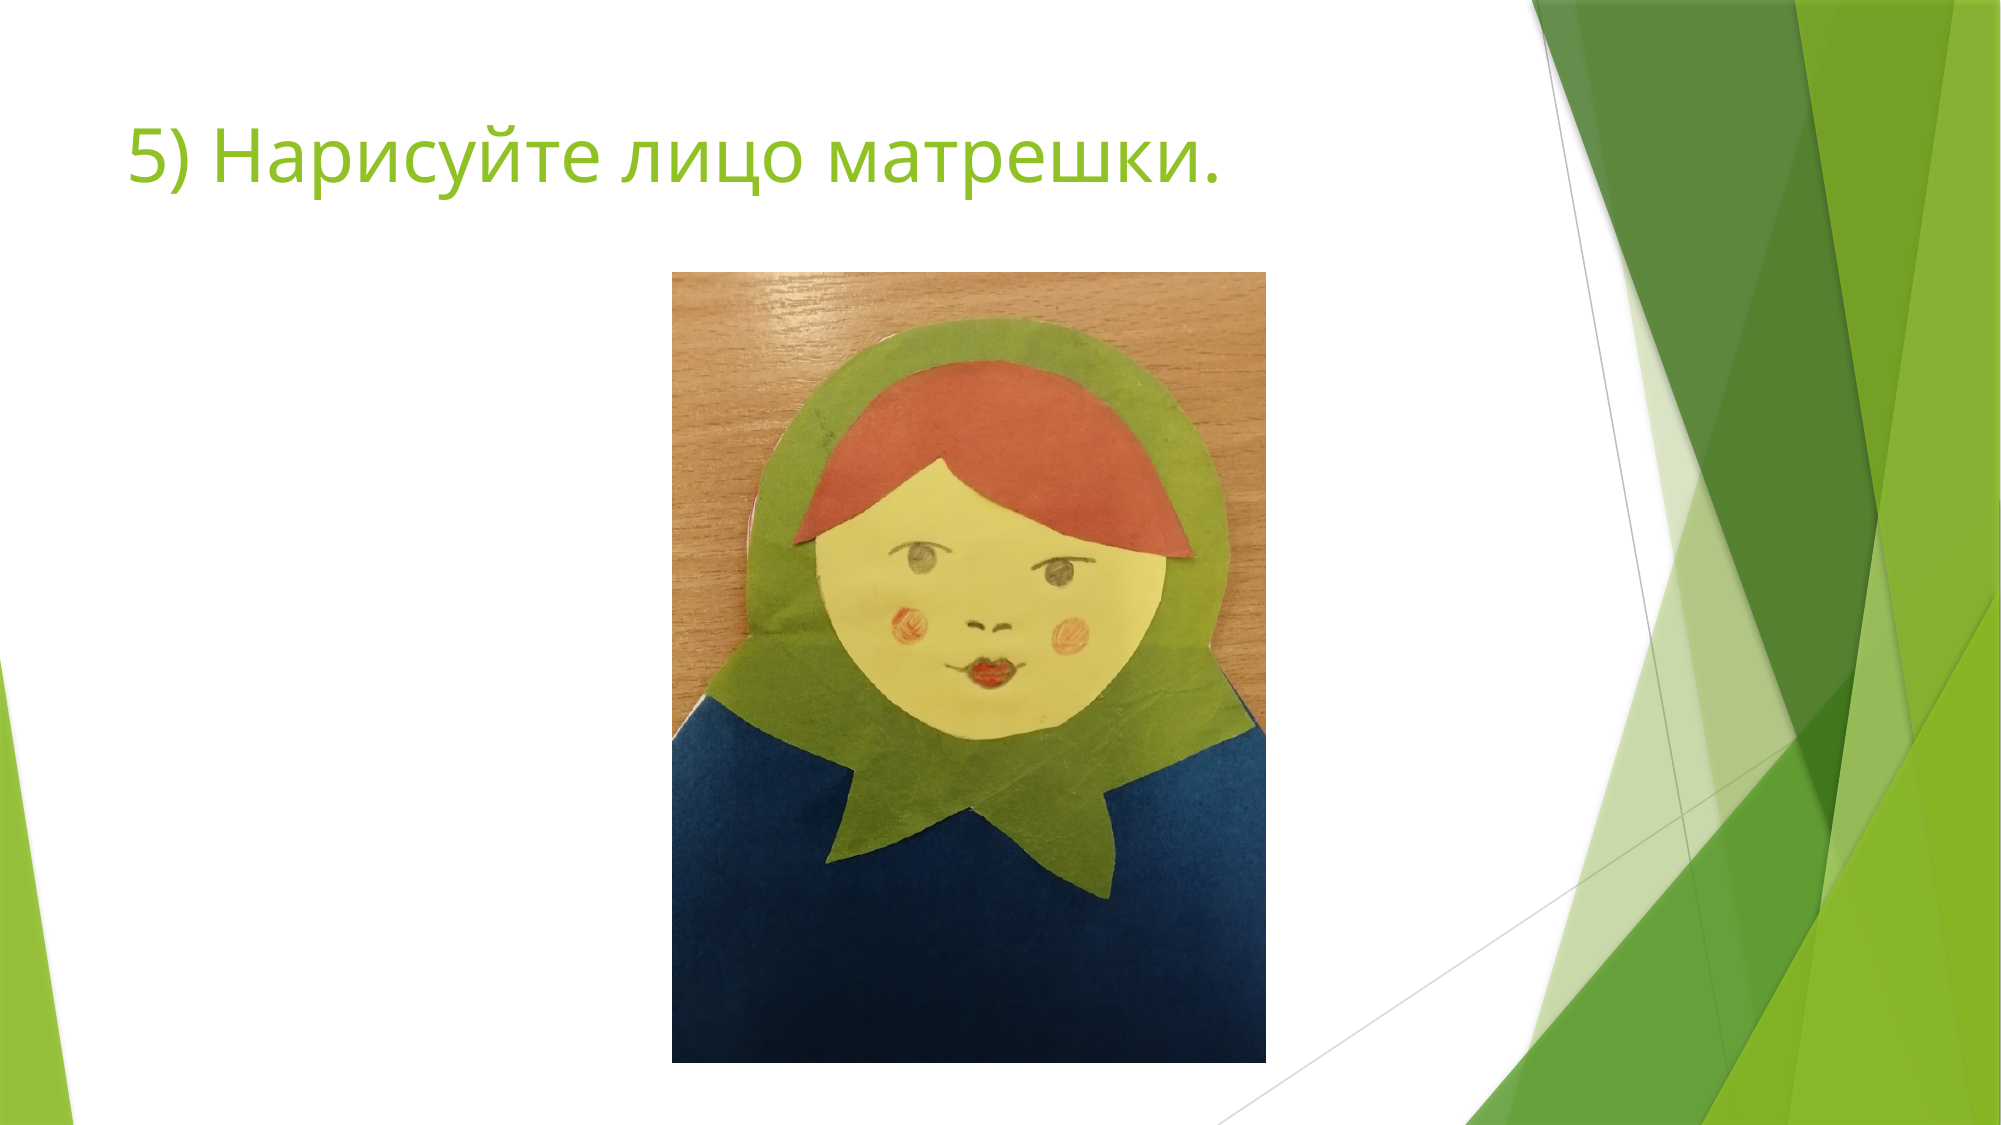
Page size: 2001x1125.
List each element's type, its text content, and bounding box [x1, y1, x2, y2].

title 5) Нарисуйте лицо матрешки. [111, 99, 1522, 317]
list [671, 271, 1266, 1064]
